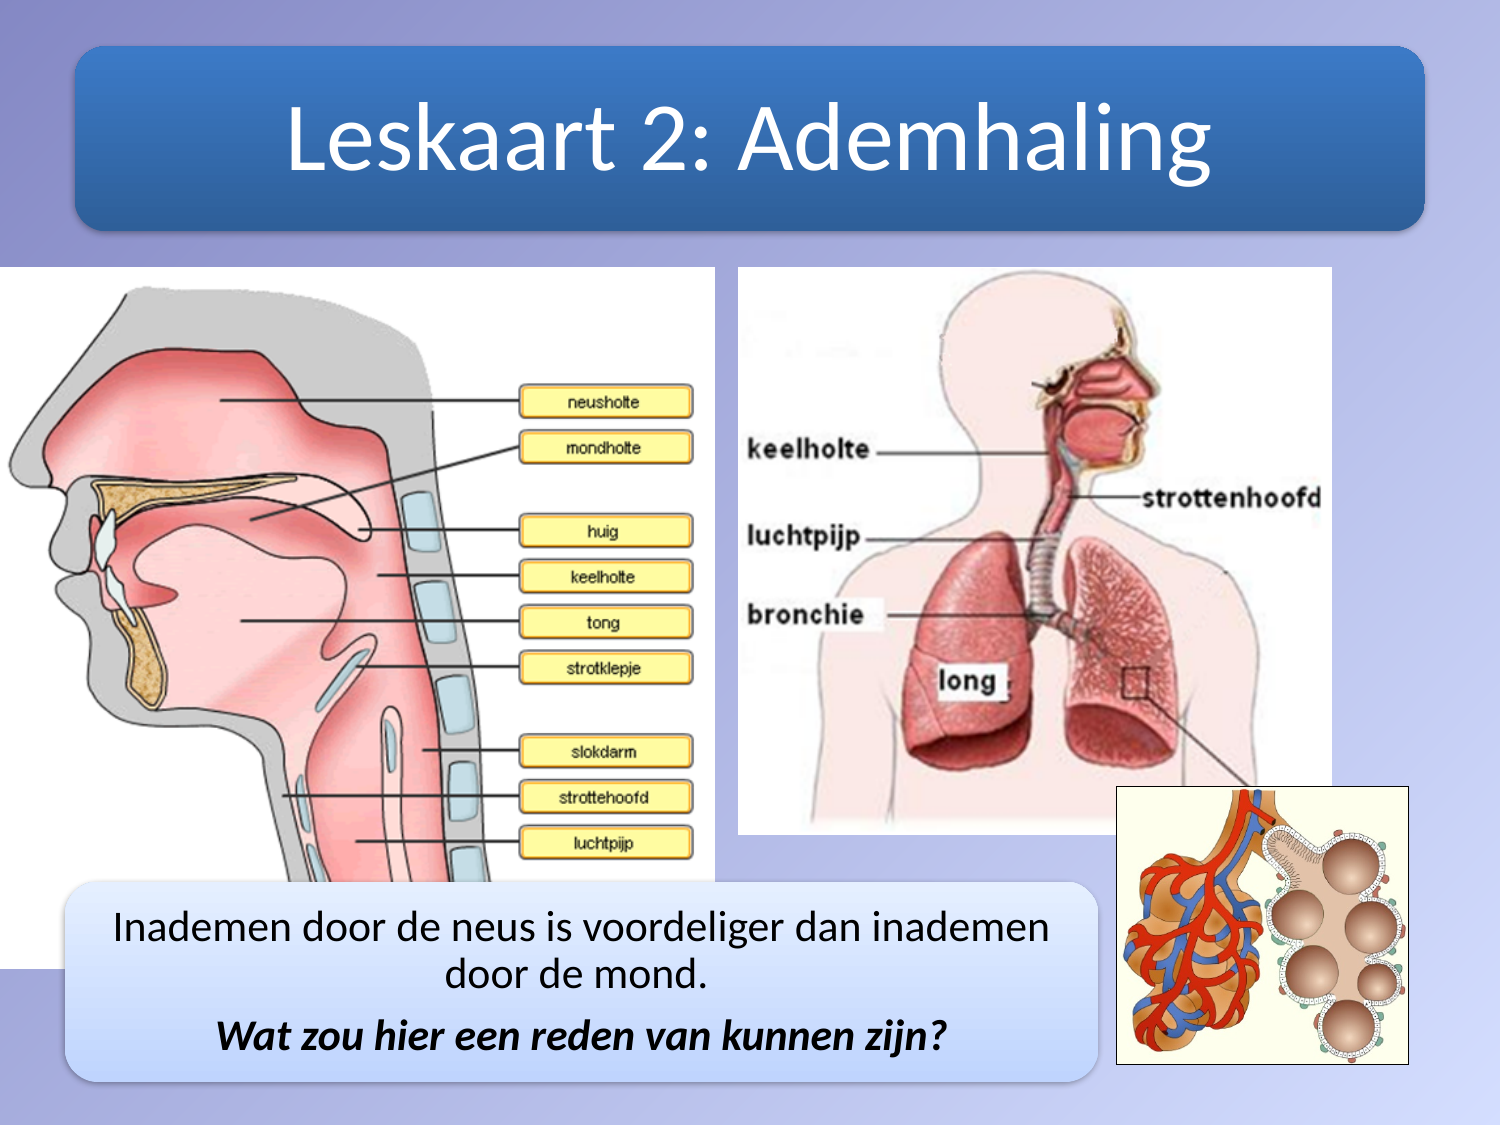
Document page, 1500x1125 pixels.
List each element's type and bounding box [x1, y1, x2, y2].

picture [0, 266, 715, 969]
list [64, 881, 1099, 1083]
text_box [74, 44, 1426, 233]
picture [737, 266, 1410, 1065]
